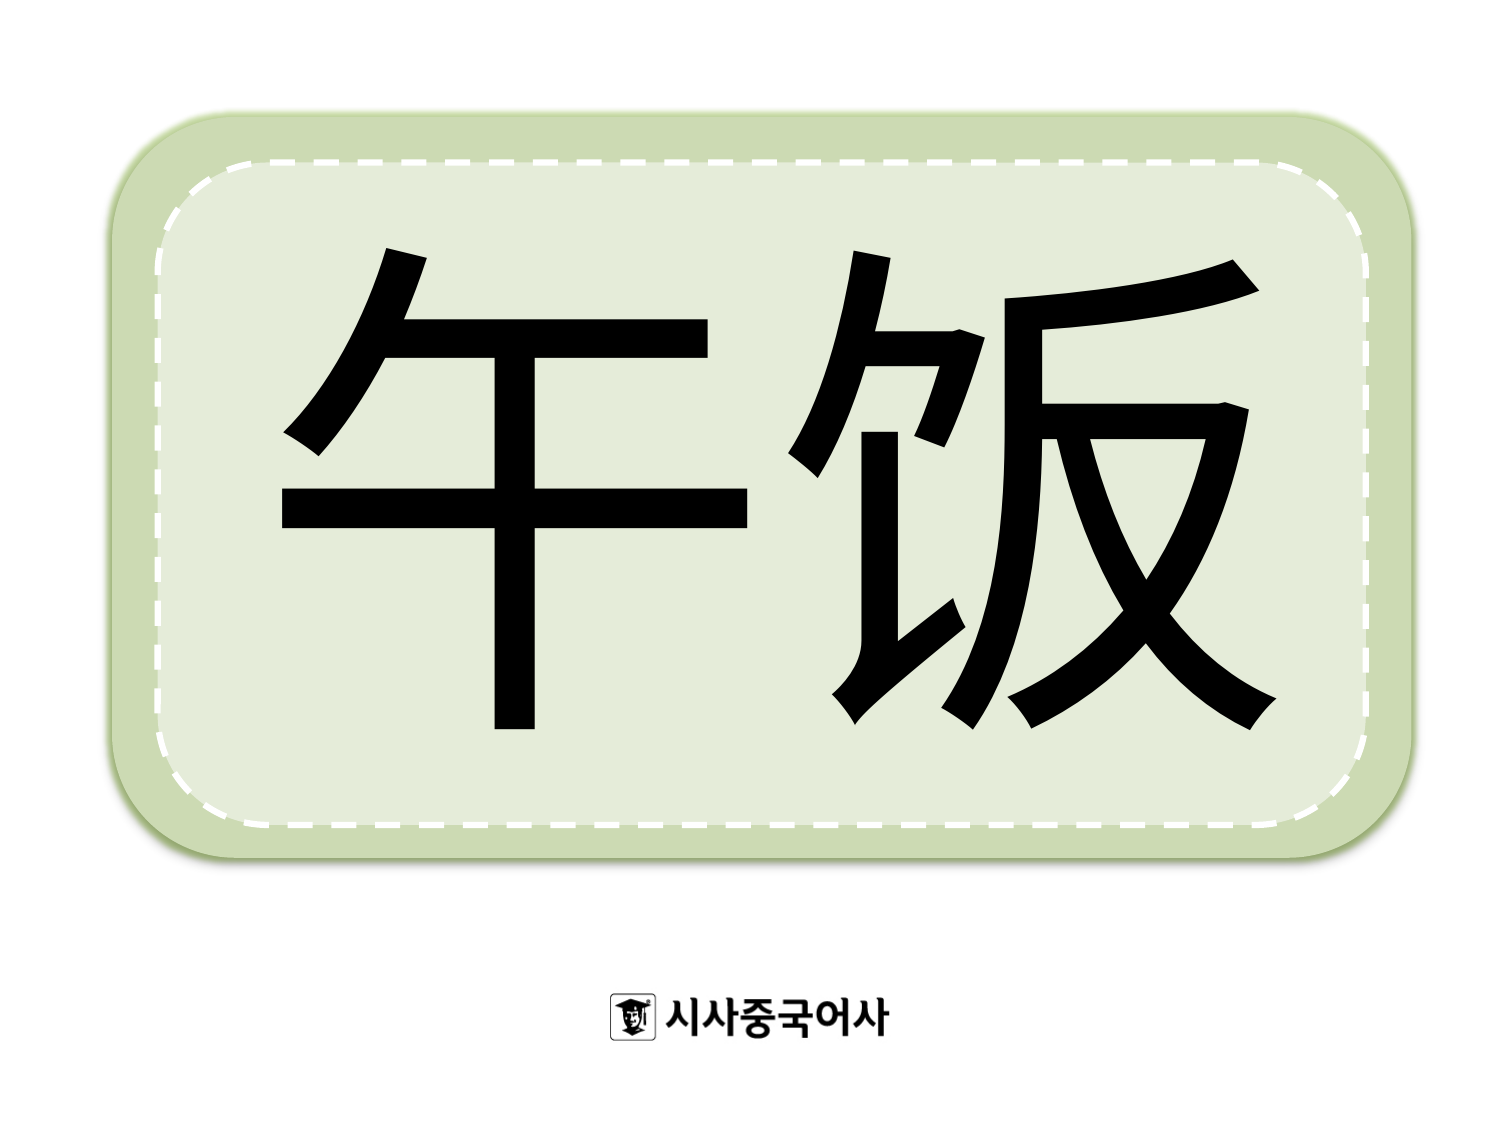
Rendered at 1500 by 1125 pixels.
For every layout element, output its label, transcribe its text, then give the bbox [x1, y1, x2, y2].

picture [602, 987, 898, 1047]
text_box 午饭 [171, 148, 1380, 811]
text_box [162, 160, 1371, 824]
